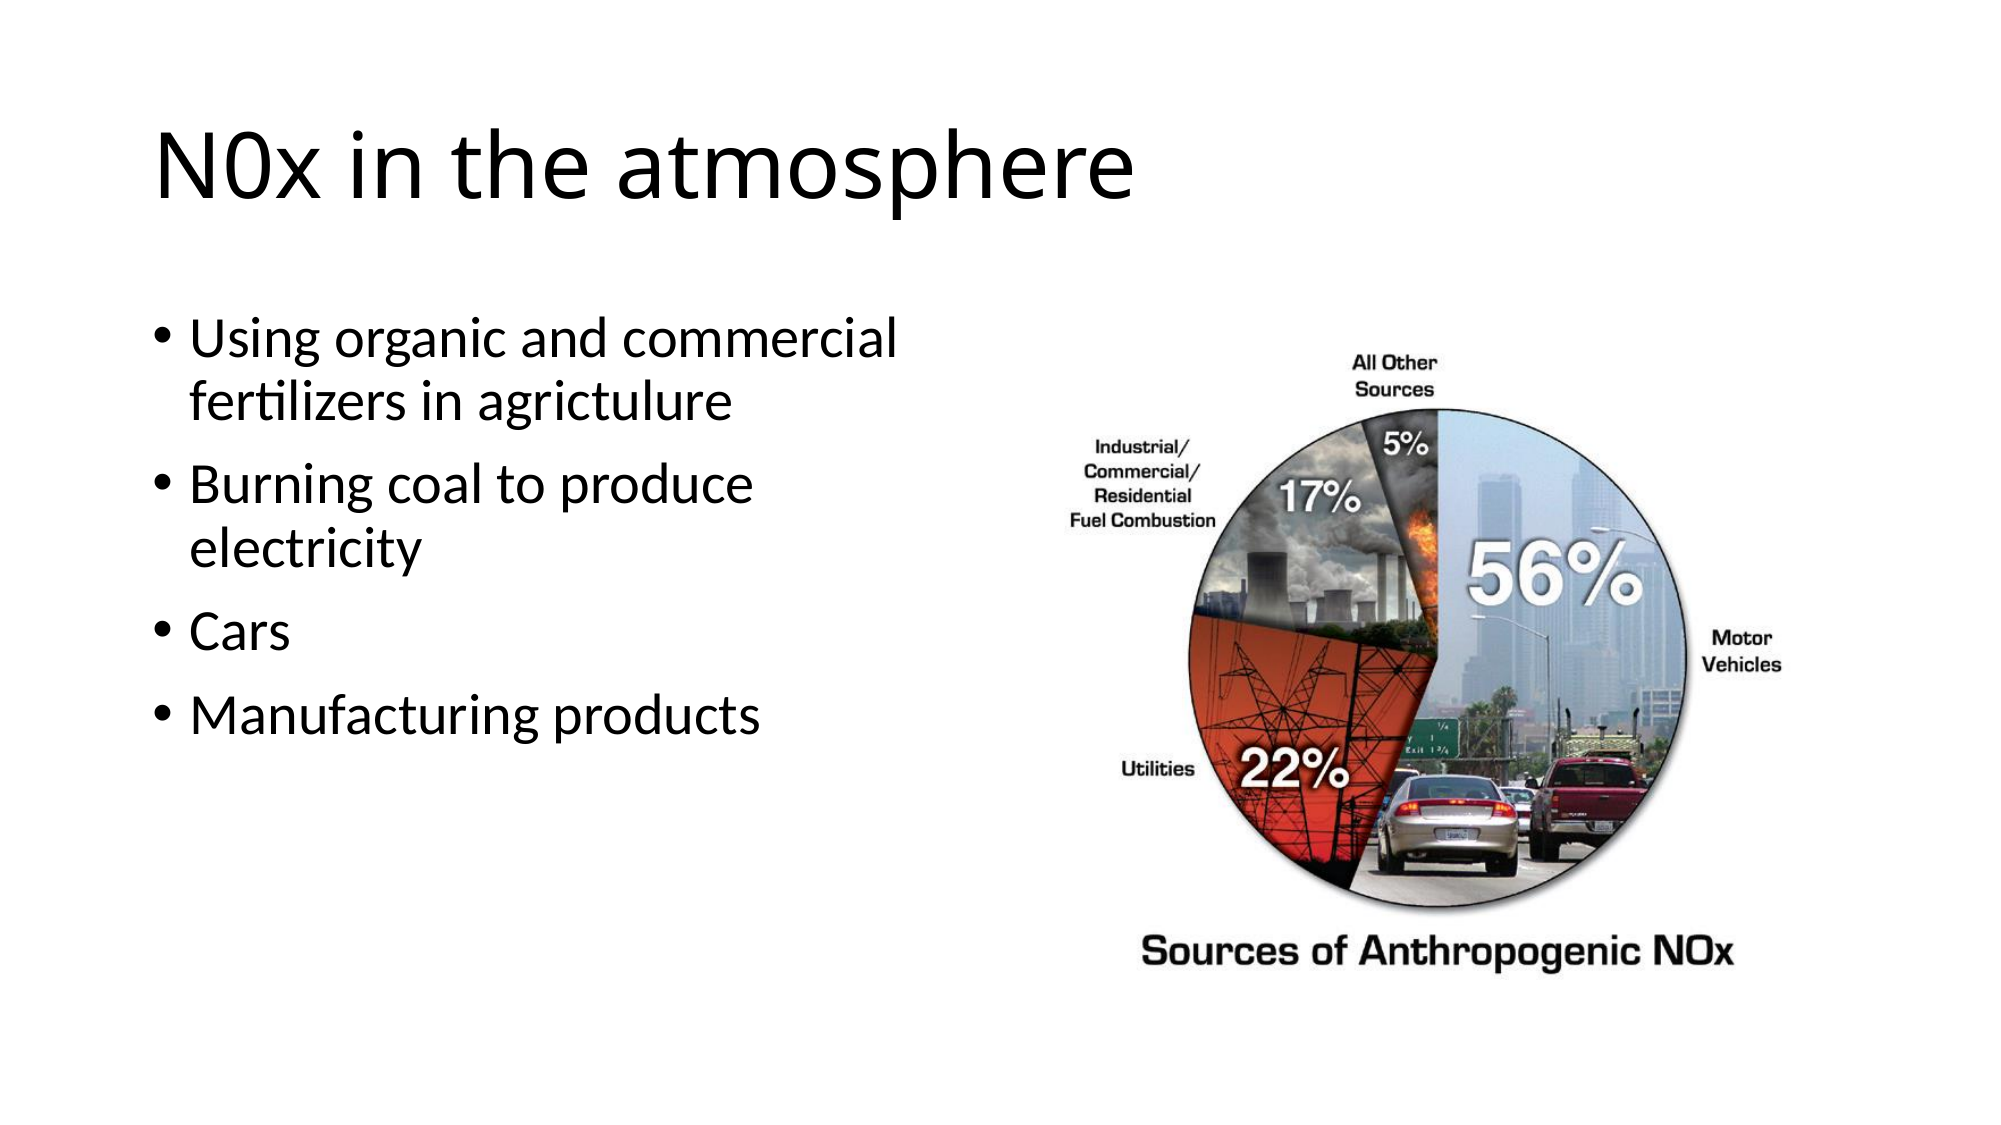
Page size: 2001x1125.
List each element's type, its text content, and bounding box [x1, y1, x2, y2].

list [1037, 299, 1838, 1014]
title N0x in the atmosphere [137, 59, 1863, 278]
list Using organic and commercial fertilizers in agrictulure Burning coal to produce electricity Cars Manufacturing products [137, 299, 988, 1014]
